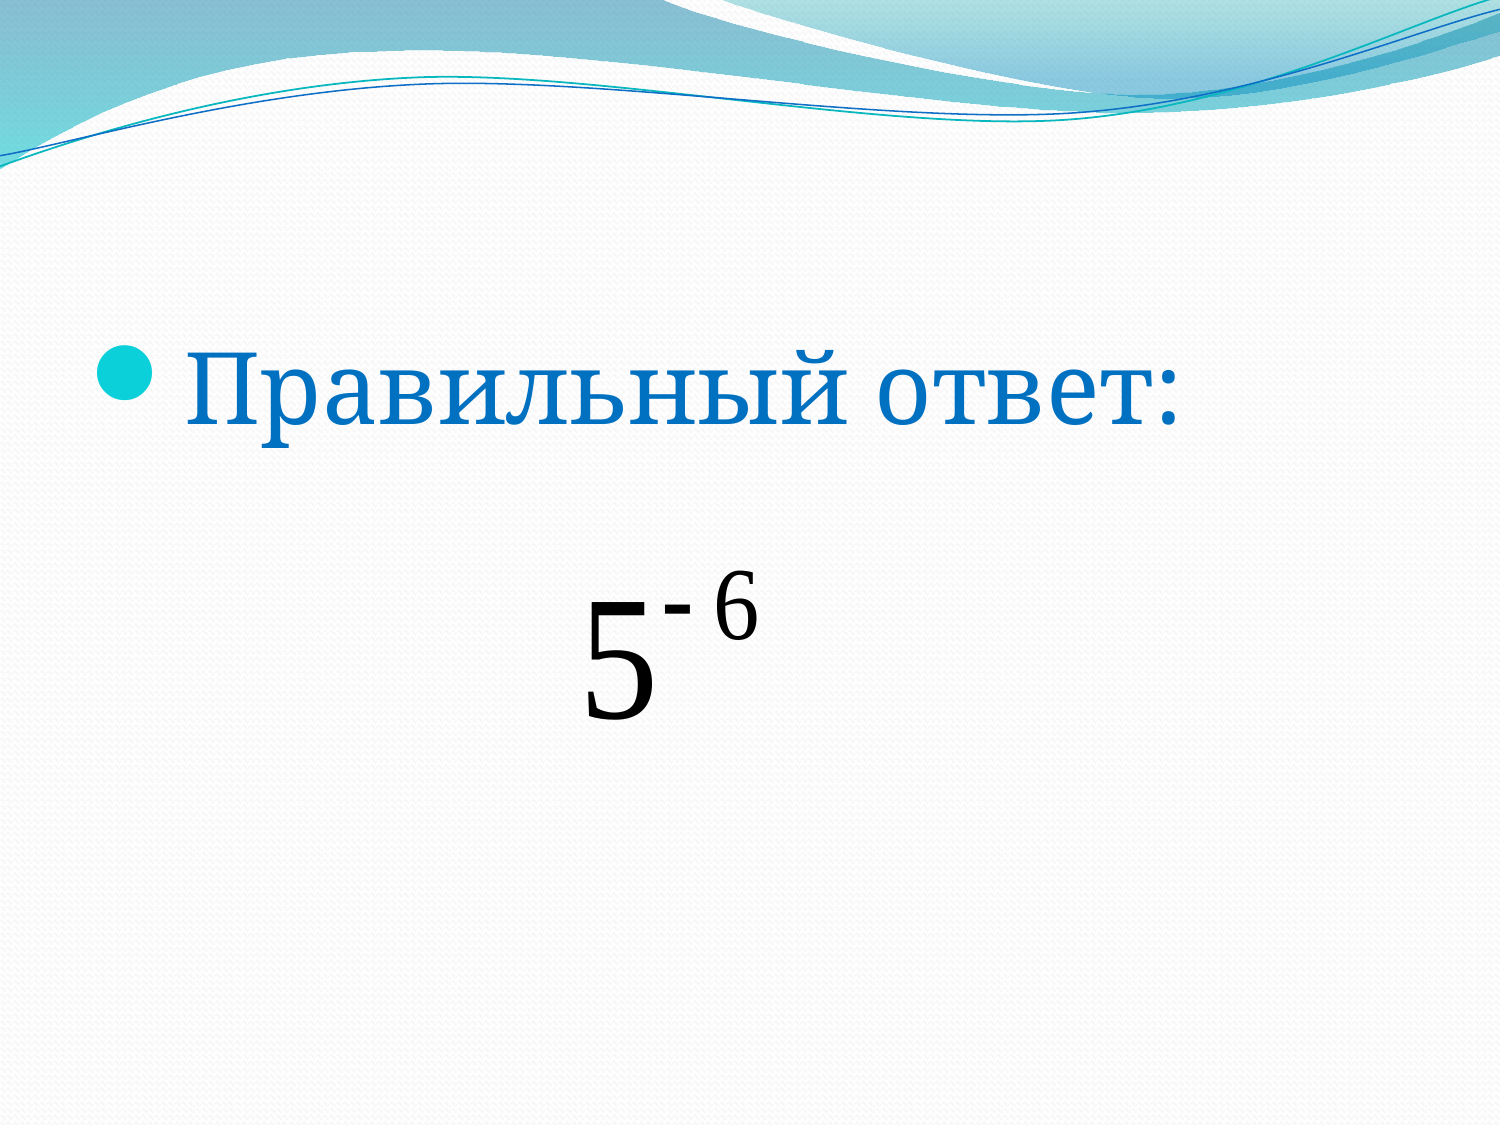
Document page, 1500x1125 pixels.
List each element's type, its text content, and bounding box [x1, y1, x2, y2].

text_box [560, 526, 786, 764]
list Правильный ответ: [75, 317, 1425, 1038]
